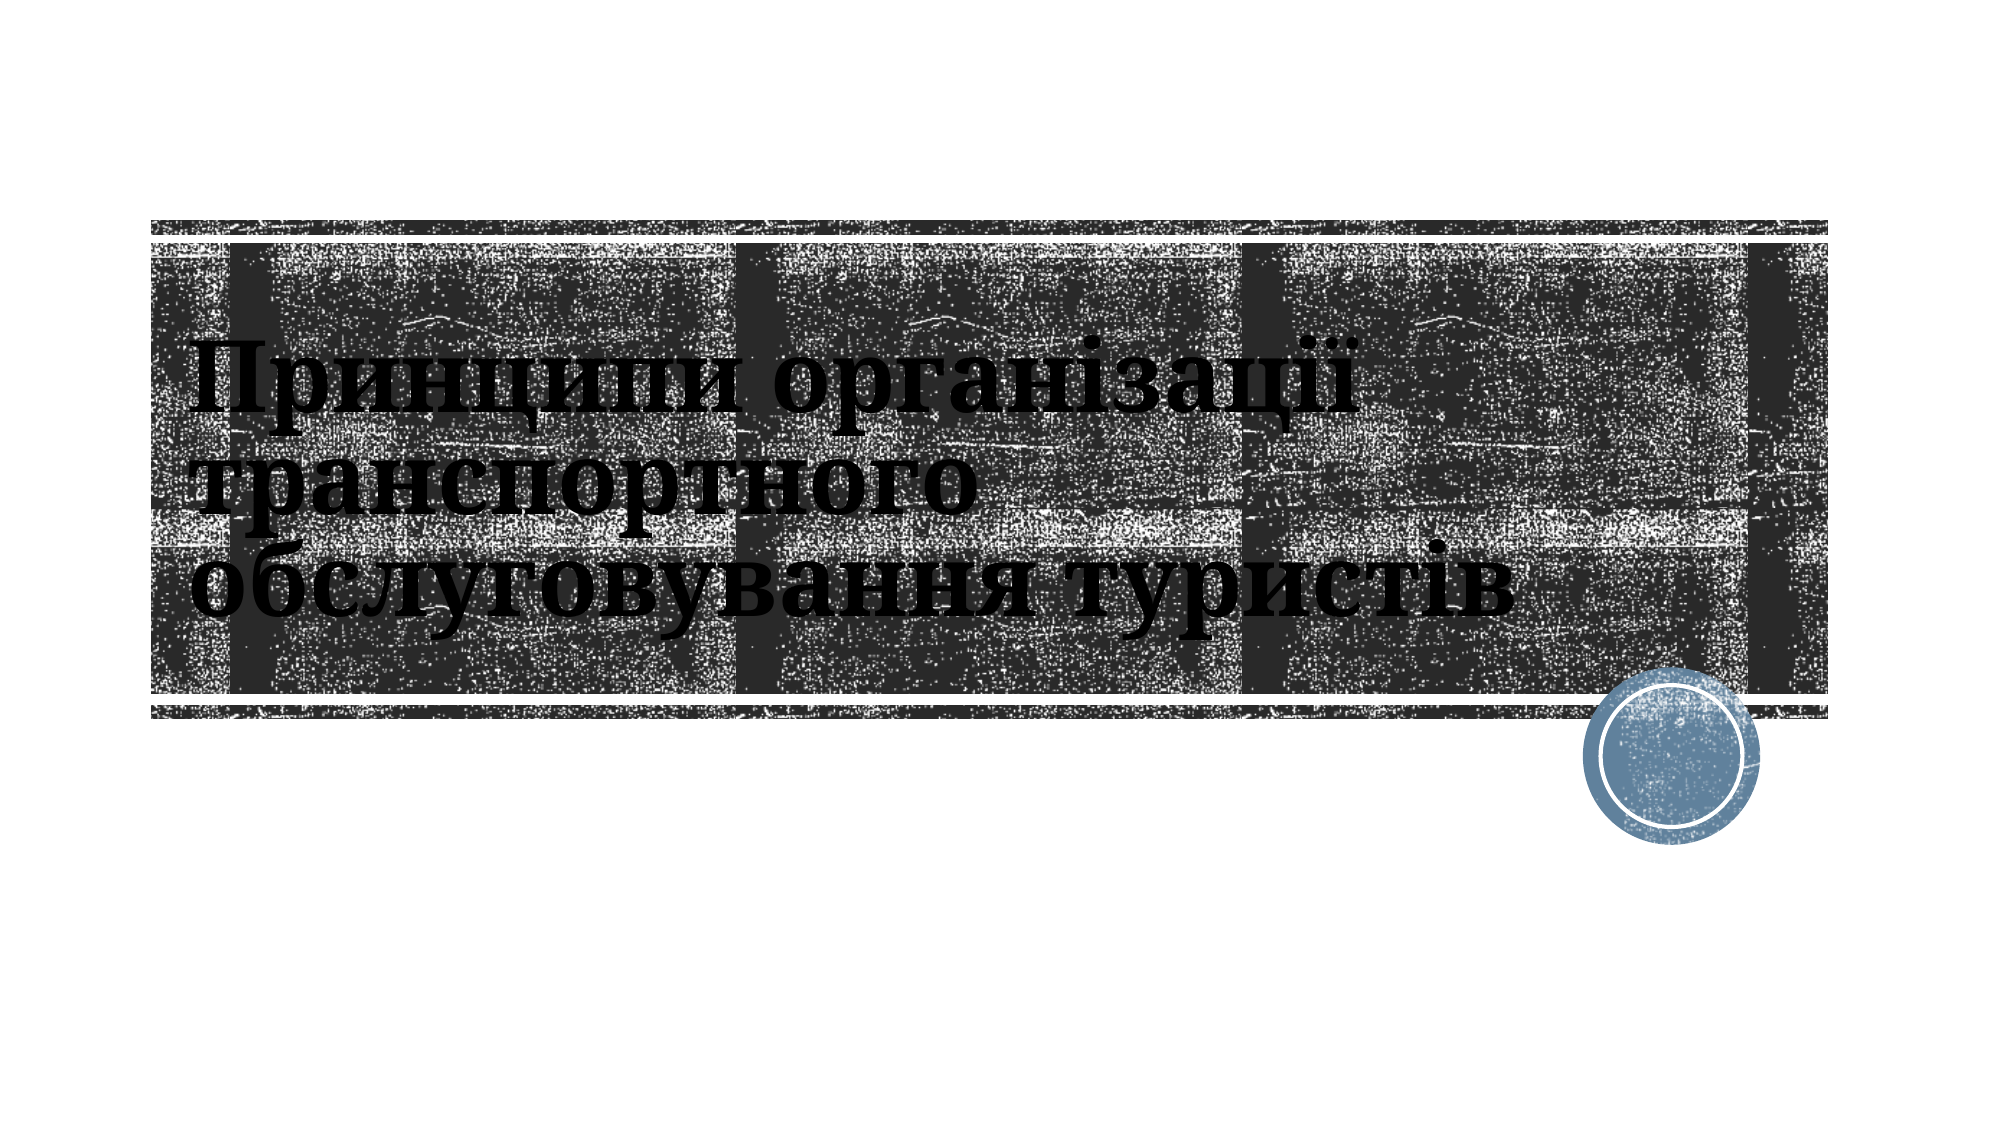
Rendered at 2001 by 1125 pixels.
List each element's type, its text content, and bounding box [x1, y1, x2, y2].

title Принципи організації транспортного обслуговування туристів [172, 234, 1808, 733]
